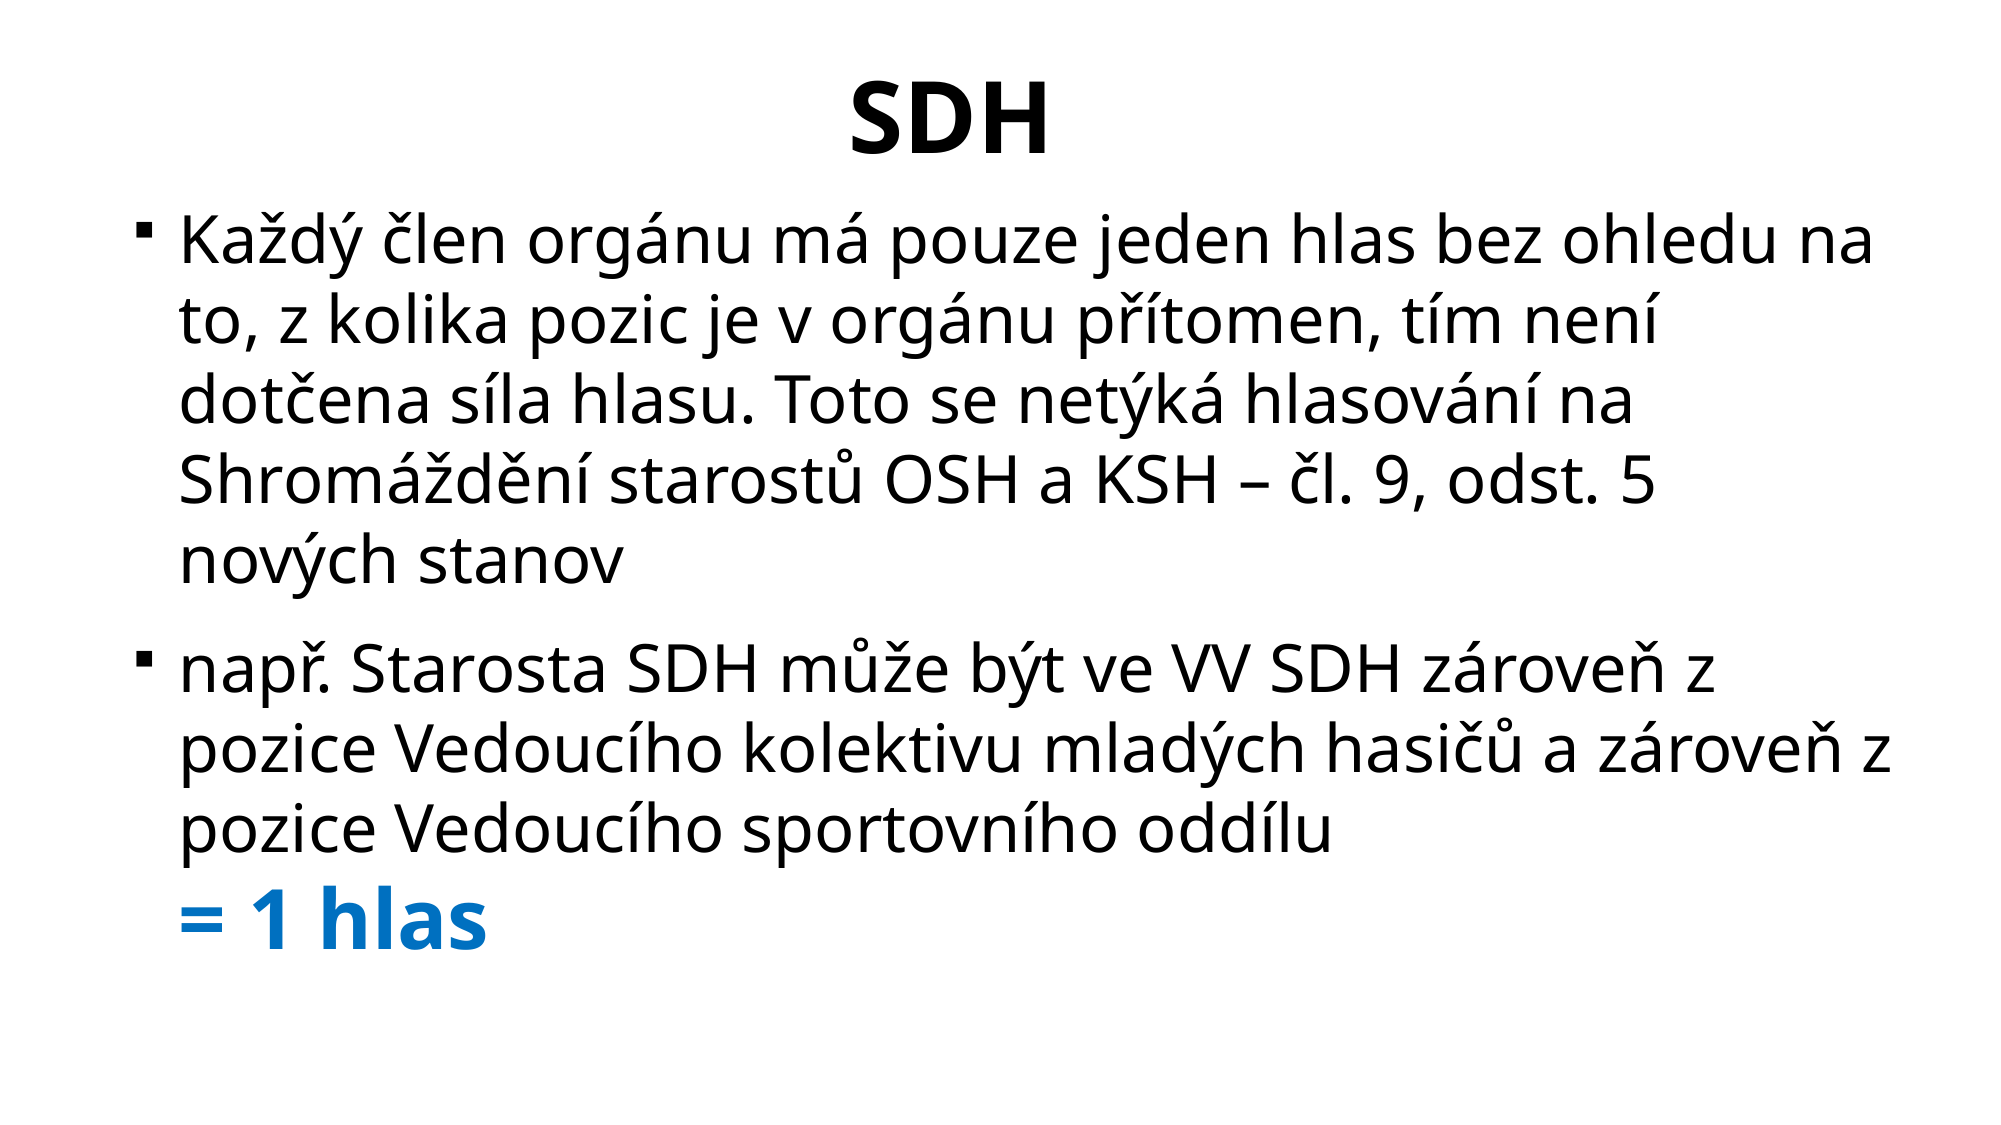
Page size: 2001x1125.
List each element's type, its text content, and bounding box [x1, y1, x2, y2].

list Každý člen orgánu má pouze jeden hlas bez ohledu na to, z kolika pozic je v orgánu přítomen, tím není dotčena síla hlasu. Toto se netýká hlasování na Shromáždění starostů OSH a KSH – čl. 9, odst. 5 nových stanov např. Starosta SDH může být ve VV SDH zároveň z pozice Vedoucího kolektivu mladých hasičů a zároveň z pozice Vedoucího sportovního oddílu = 1 hlas [117, 160, 1913, 1003]
text_box SDH [450, 45, 1453, 181]
